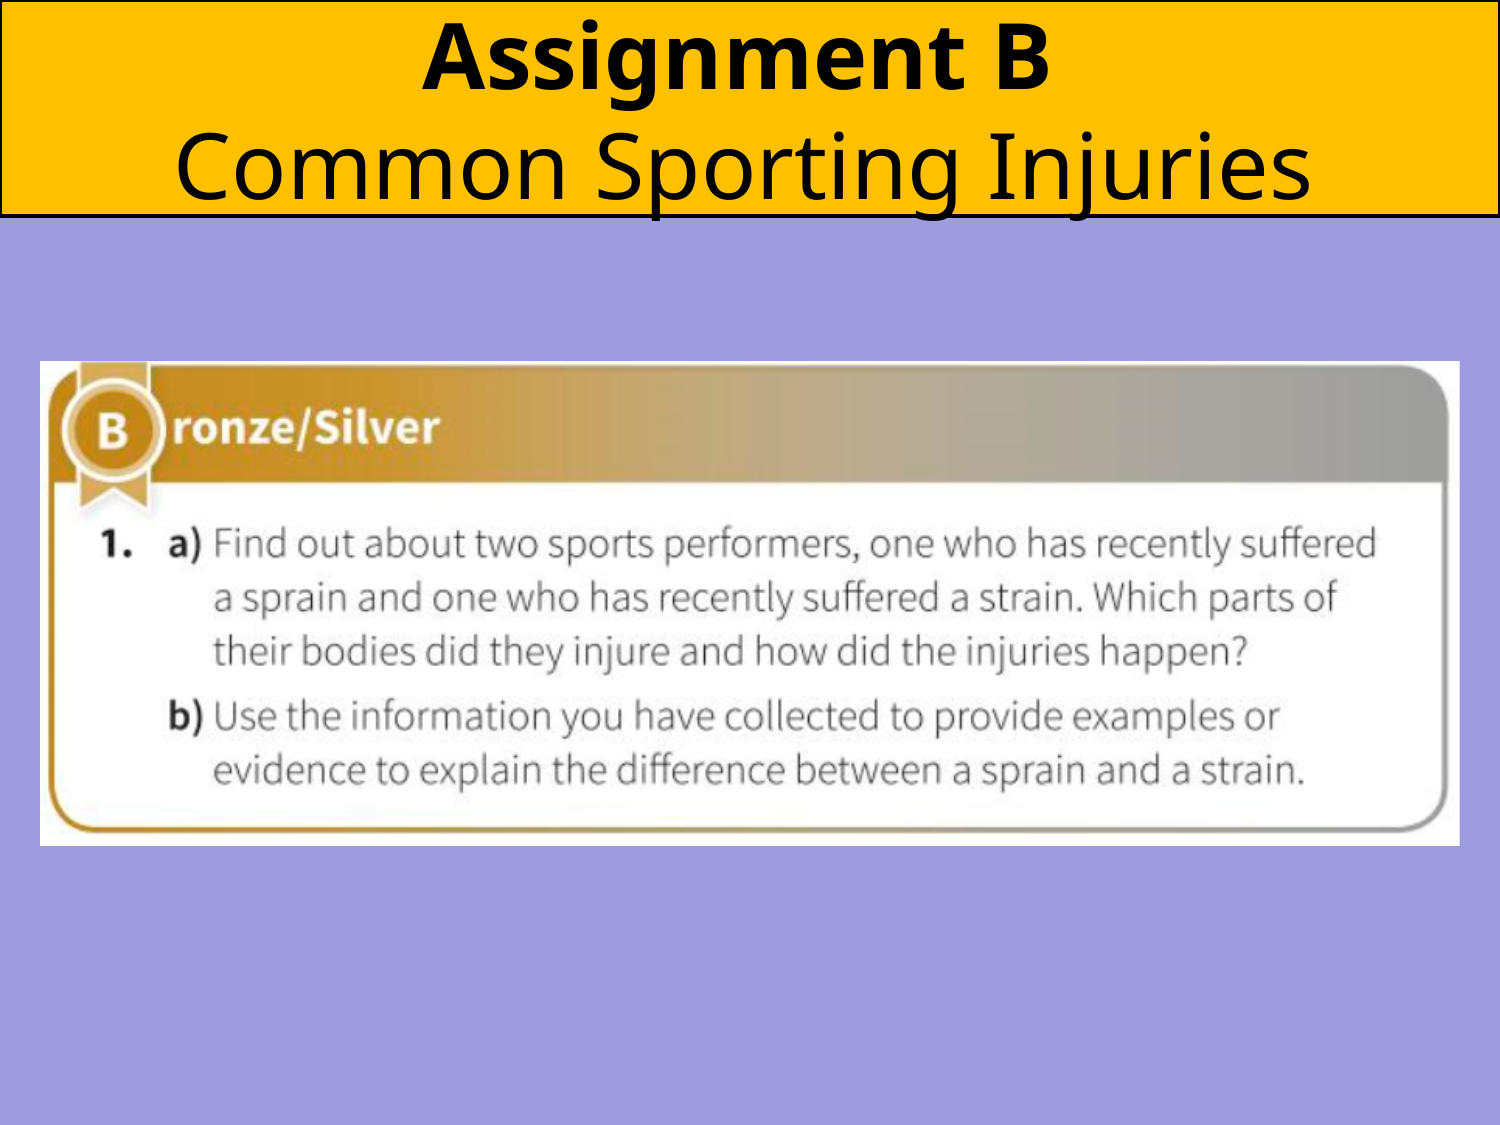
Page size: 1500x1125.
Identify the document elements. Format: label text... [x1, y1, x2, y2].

picture [39, 361, 1460, 847]
title Assignment B Common Sporting Injuries [0, 0, 1500, 218]
